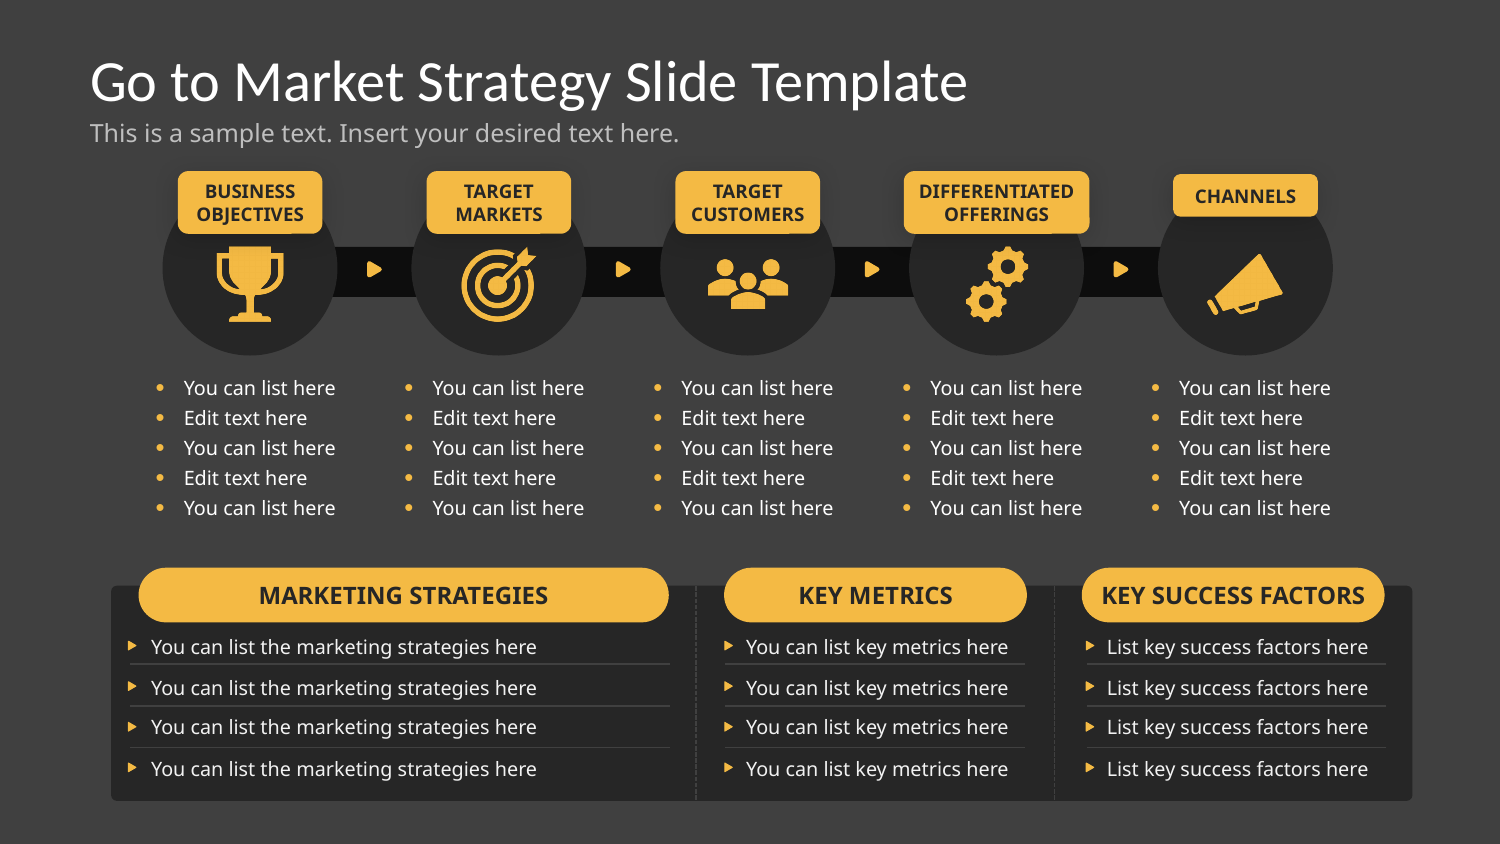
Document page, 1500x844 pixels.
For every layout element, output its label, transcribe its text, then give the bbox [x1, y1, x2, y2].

text_box [658, 228, 838, 358]
text_box [1079, 565, 1387, 625]
text_box You can list key metrics here [746, 675, 1025, 700]
text_box [722, 679, 735, 693]
text_box List key success factors here [1106, 715, 1395, 739]
text_box KEY METRICS [769, 580, 982, 610]
text_box You can list the marketing strategies here [151, 715, 670, 739]
text_box You can list the marketing strategies here [151, 635, 670, 660]
text_box [335, 245, 414, 299]
text_box You can list here Edit text here You can list here Edit text here You can list here [1151, 375, 1373, 520]
text_box [1084, 639, 1096, 652]
text_box [367, 261, 382, 278]
list This is a sample text. Insert your desired text here. [74, 110, 1075, 173]
text_box [615, 261, 631, 278]
text_box You can list here Edit text here You can list here Edit text here You can list here [404, 375, 627, 520]
text_box [126, 761, 138, 774]
text_box [906, 245, 1087, 358]
text_box List key success factors here [1106, 756, 1395, 781]
text_box KEY SUCCESS FACTORS [1096, 580, 1371, 610]
text_box You can list here Edit text here You can list here Edit text here You can list here [155, 375, 378, 520]
text_box [136, 565, 671, 625]
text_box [903, 170, 1090, 235]
text_box You can list key metrics here [746, 715, 1025, 739]
picture [204, 237, 296, 330]
text_box [722, 761, 735, 774]
text_box You can list the marketing strategies here [151, 756, 670, 781]
text_box [584, 245, 663, 299]
title Go to Market Strategy Slide Template [75, 33, 1425, 122]
text_box You can list key metrics here [746, 756, 1025, 781]
text_box You can list here Edit text here You can list here Edit text here You can list here [653, 375, 876, 520]
picture [701, 237, 794, 330]
text_box [1084, 720, 1096, 733]
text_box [426, 170, 572, 235]
text_box [126, 679, 138, 693]
picture [950, 237, 1043, 330]
picture [453, 237, 545, 330]
text_box You can list key metrics here [746, 635, 1025, 660]
text_box [833, 245, 912, 299]
text_box [1084, 761, 1096, 774]
text_box List key success factors here [1106, 675, 1395, 700]
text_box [177, 170, 323, 235]
text_box [722, 720, 735, 733]
text_box List key success factors here [1106, 635, 1395, 660]
text_box MARKETING STRATEGIES [191, 580, 616, 610]
text_box [864, 261, 880, 278]
text_box [126, 639, 139, 652]
text_box You can list the marketing strategies here [151, 675, 670, 700]
text_box [1155, 222, 1335, 358]
text_box [721, 565, 1030, 625]
text_box [409, 228, 589, 358]
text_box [1172, 173, 1319, 217]
text_box [722, 639, 735, 652]
text_box [1081, 245, 1161, 299]
text_box [108, 583, 1415, 804]
text_box You can list here Edit text here You can list here Edit text here You can list here [902, 375, 1124, 520]
text_box [1113, 261, 1129, 278]
text_box [160, 229, 340, 358]
text_box [1084, 679, 1096, 693]
text_box [126, 720, 138, 733]
picture [1199, 237, 1292, 330]
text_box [675, 170, 821, 235]
